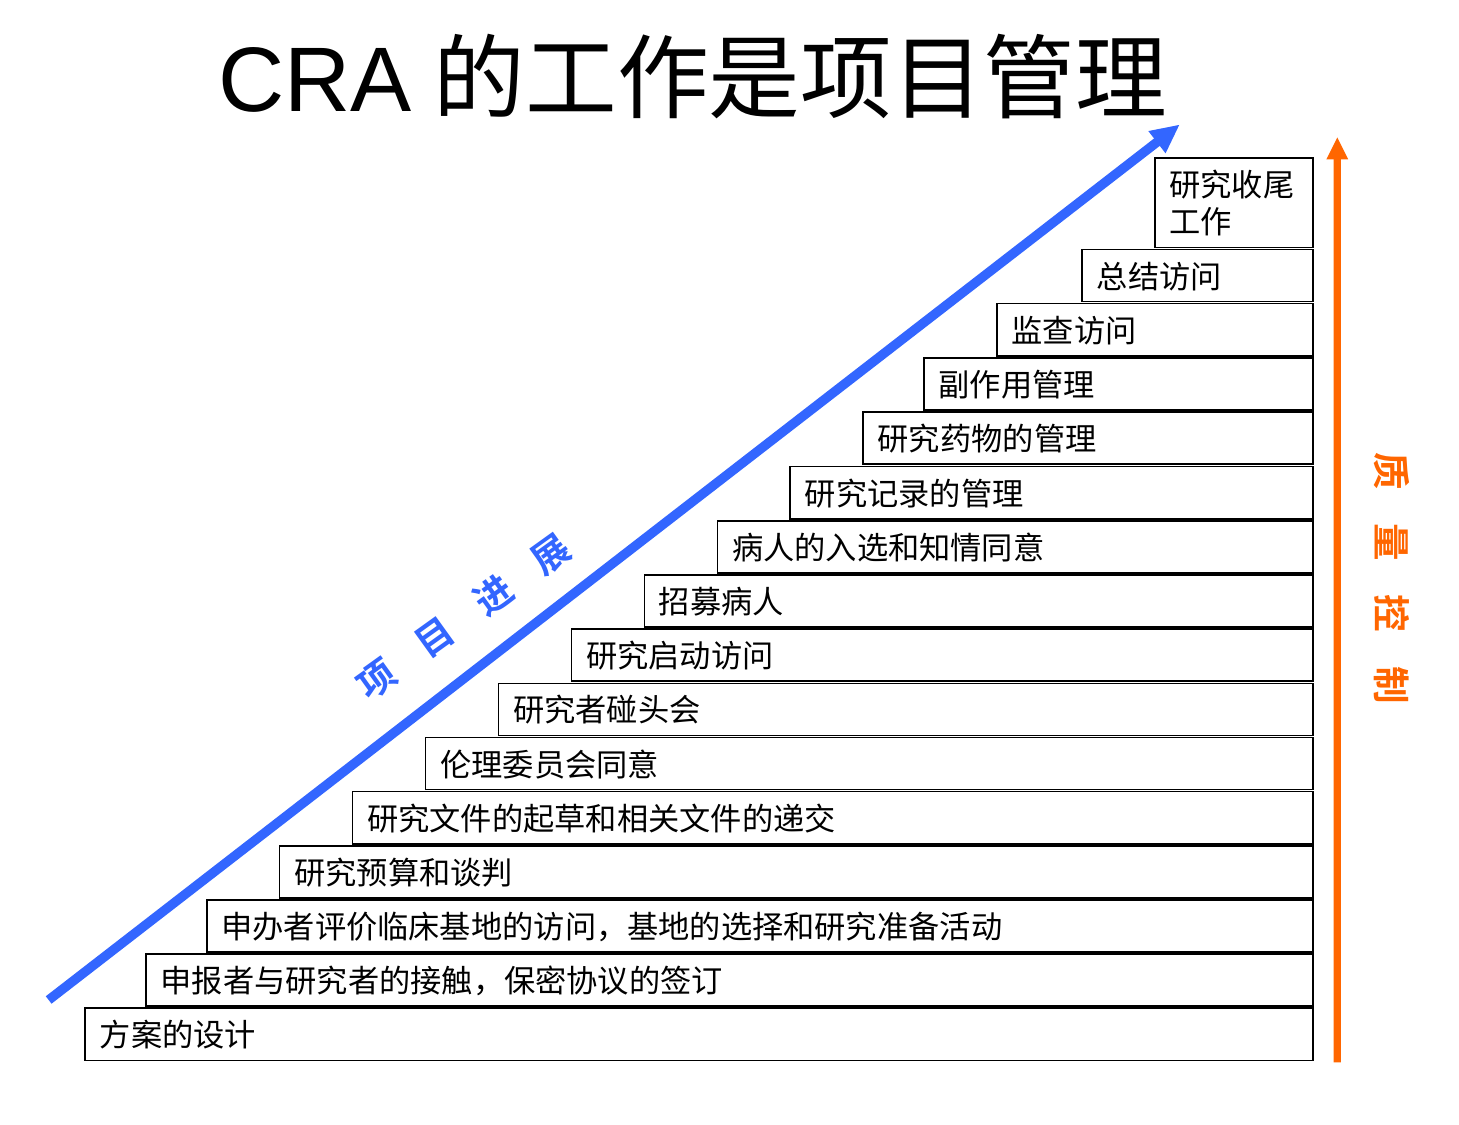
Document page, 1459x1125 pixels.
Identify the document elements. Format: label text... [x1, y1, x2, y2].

title CRA的工作是项目管理 [36, 12, 1350, 138]
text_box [48, 124, 1423, 1063]
